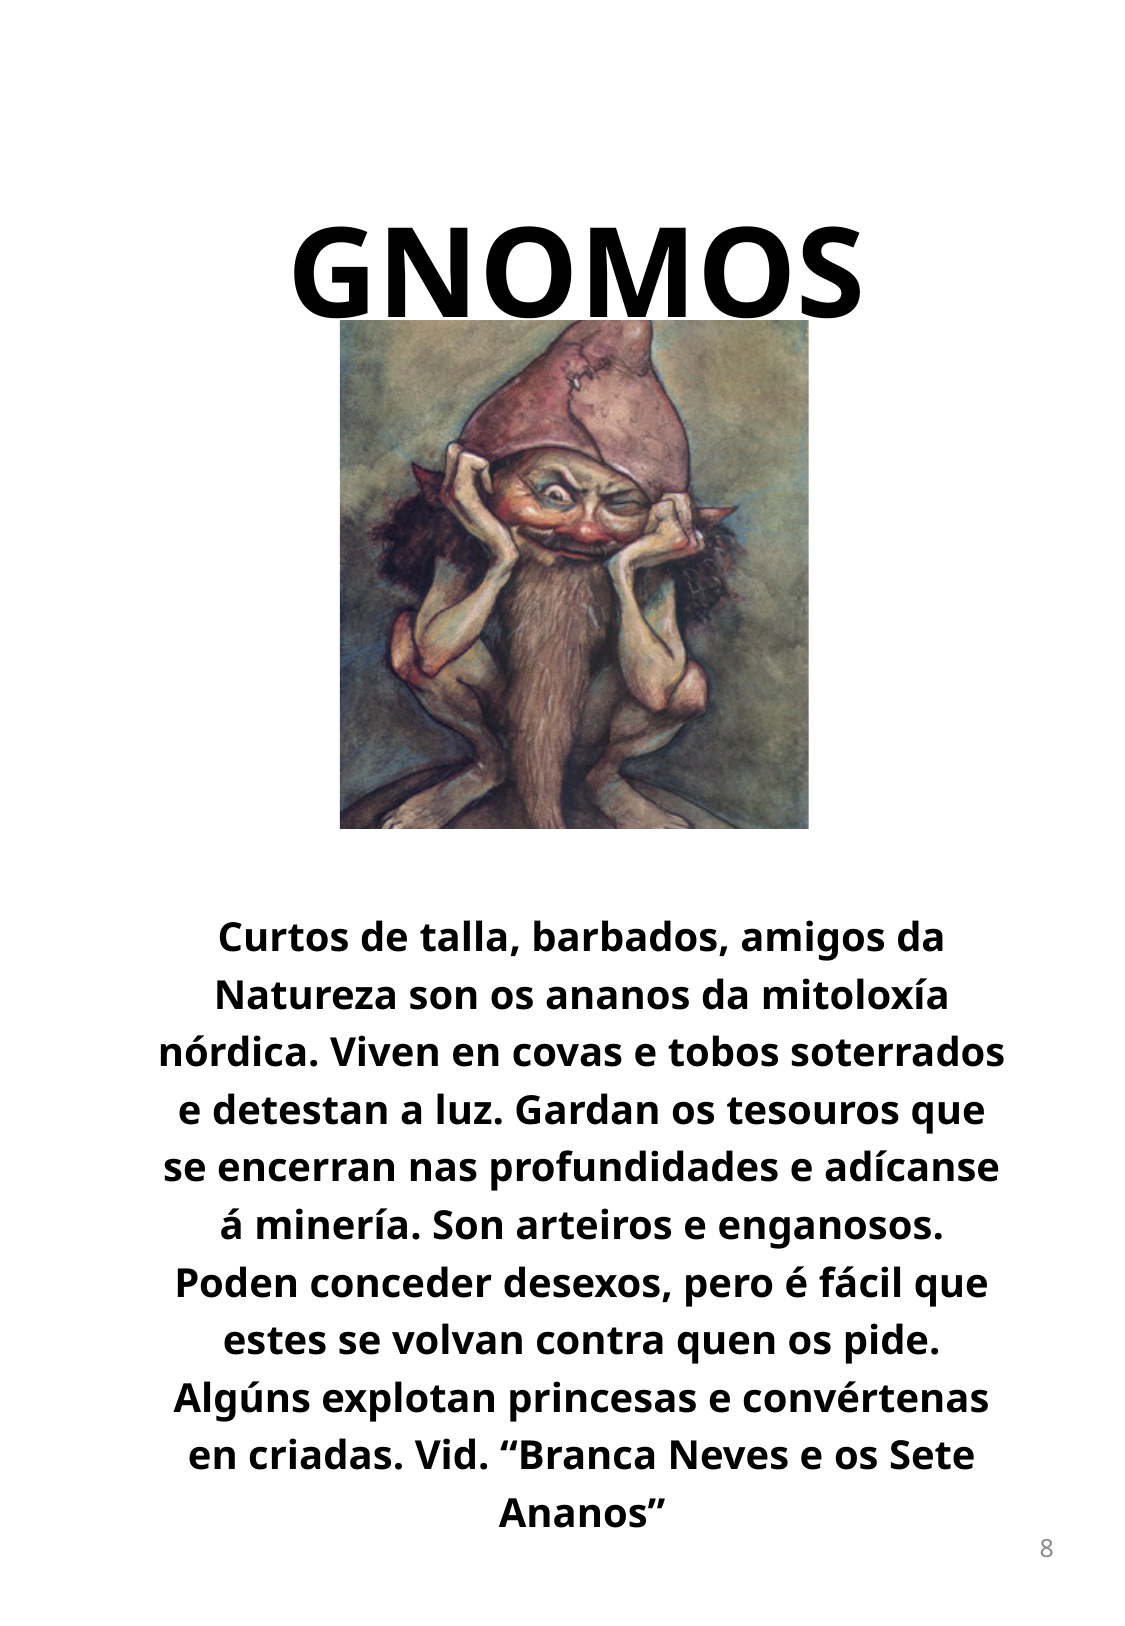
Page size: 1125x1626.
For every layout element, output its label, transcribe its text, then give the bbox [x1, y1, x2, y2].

text_box Curtos de talla, barbados, amigos da Natureza son os ananos da mitoloxía nórdica. Viven en covas e tobos soterrados e detestan a luz. Gardan os tesouros que se encerran nas profundidades e adícanse á minería. Son arteiros e enganosos. Poden conceder desexos, pero é fácil que estes se volvan contra quen os pide. Algúns explotan princesas e convértenas en criadas. Vid. “Branca Neves e os Sete Ananos” [140, 894, 1025, 1551]
title GNOMOS [210, 167, 943, 368]
picture [339, 320, 809, 829]
slide_number 8 [806, 1506, 1069, 1593]
